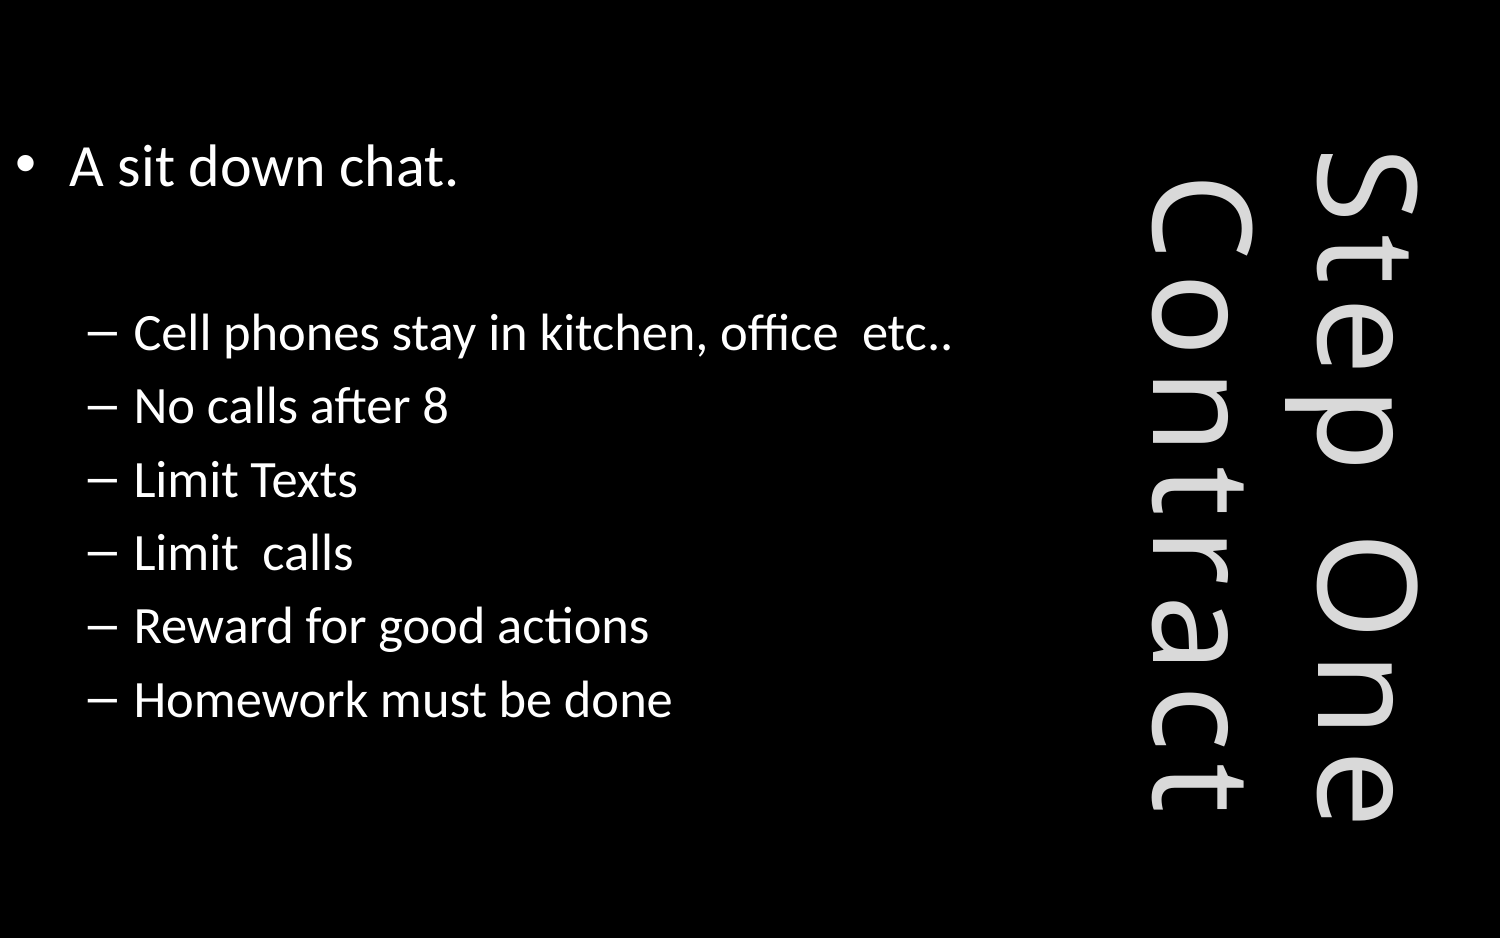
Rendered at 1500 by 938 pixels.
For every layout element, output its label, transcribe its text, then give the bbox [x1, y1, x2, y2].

title Step One Contract [1212, 0, 1369, 938]
list A sit down chat. Cell phones stay in kitchen, office etc.. No calls after 8 Limit Texts Limit calls Reward for good actions Homework must be done [0, 118, 1350, 738]
